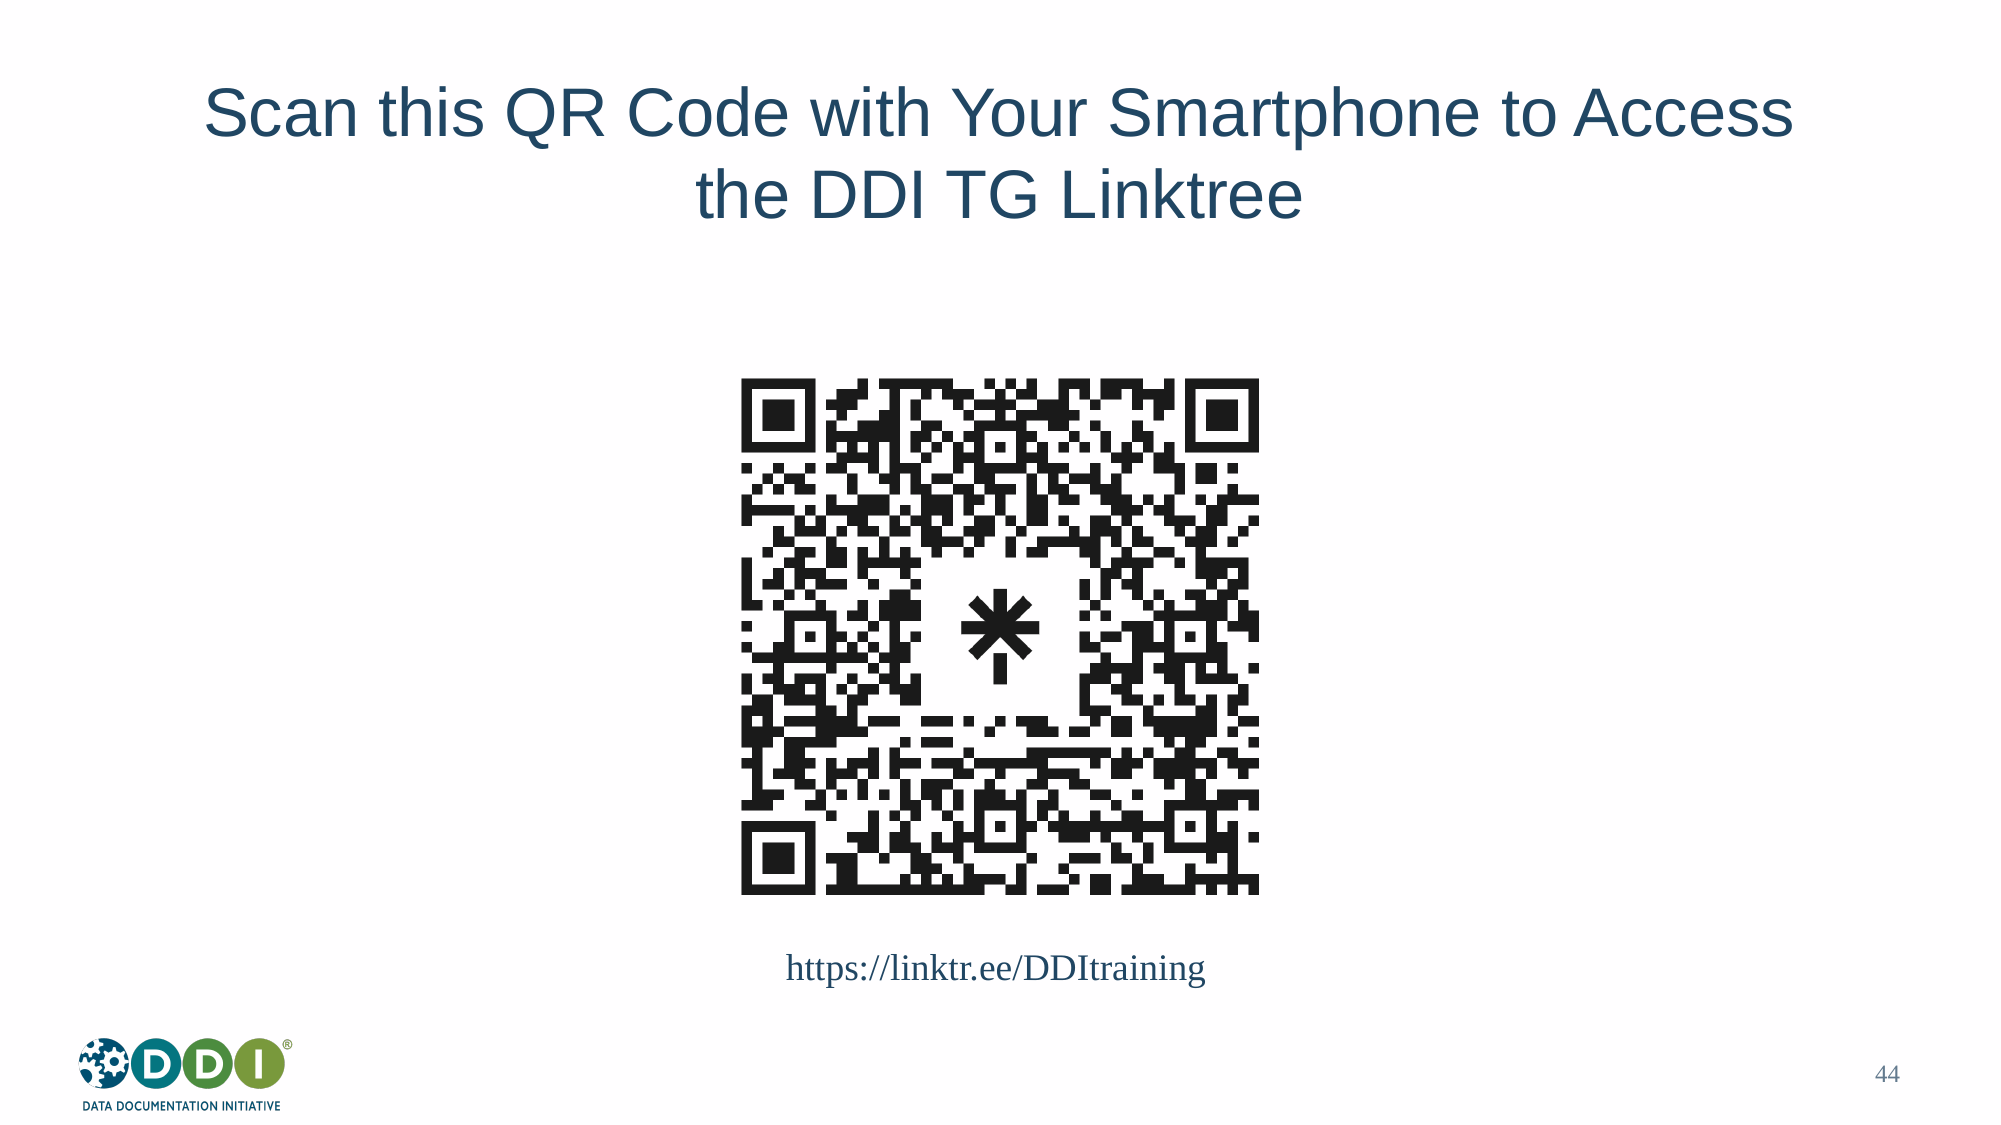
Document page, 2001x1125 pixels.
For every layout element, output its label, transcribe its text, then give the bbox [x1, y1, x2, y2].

picture [65, 1032, 305, 1115]
picture [736, 373, 1264, 901]
text_box https://linktr.ee/DDItraining [771, 935, 1229, 995]
title Scan this QR Code with Your Smartphone to Access the DDI TG Linktree [137, 59, 1863, 278]
slide_number 44 [1465, 1042, 1916, 1103]
